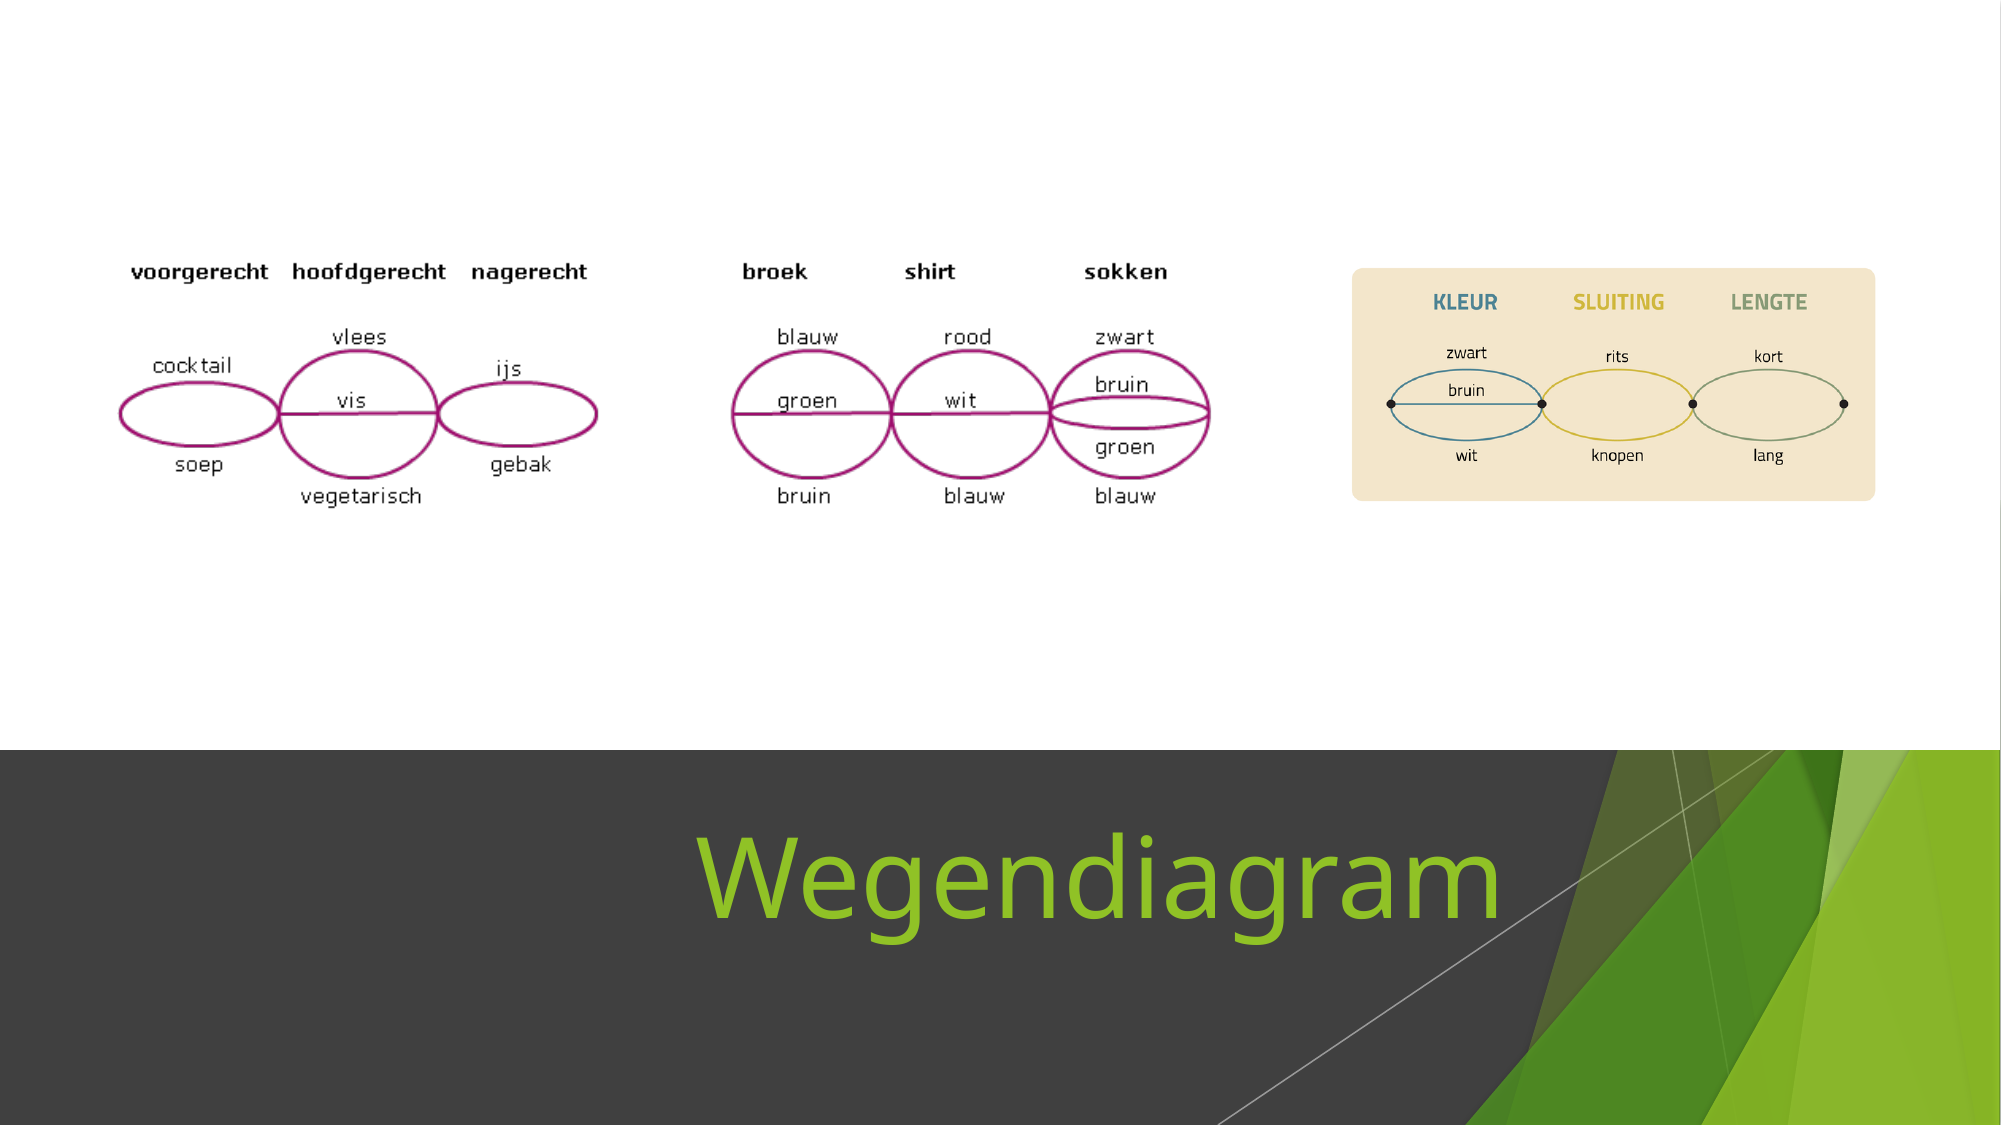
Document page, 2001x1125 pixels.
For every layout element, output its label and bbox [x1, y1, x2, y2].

text_box [1217, 0, 2000, 1125]
text_box [0, 0, 1214, 1125]
picture [1330, 248, 1895, 530]
picture [717, 230, 1281, 548]
picture [104, 230, 669, 548]
